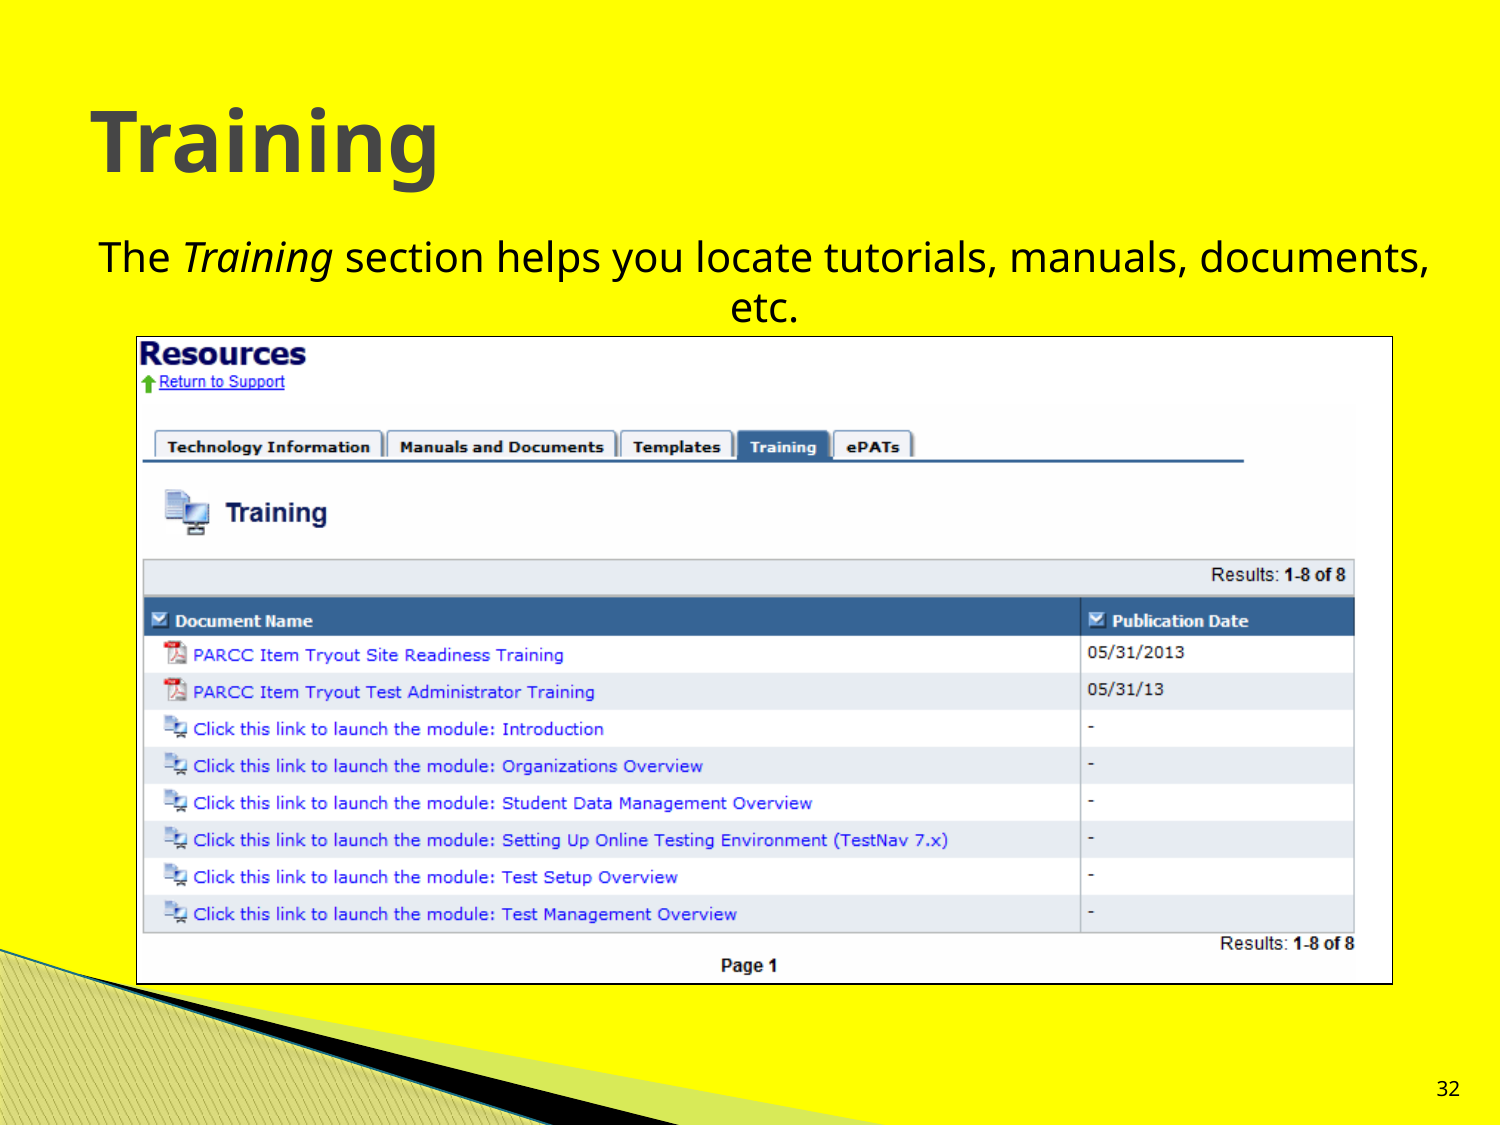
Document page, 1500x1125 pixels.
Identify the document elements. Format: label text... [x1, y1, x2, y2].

title Training [75, 45, 1425, 233]
slide_number 32 [1418, 1051, 1479, 1112]
text_box The Training section helps you locate tutorials, manuals, documents, etc. [53, 223, 1476, 339]
picture [136, 337, 1393, 984]
